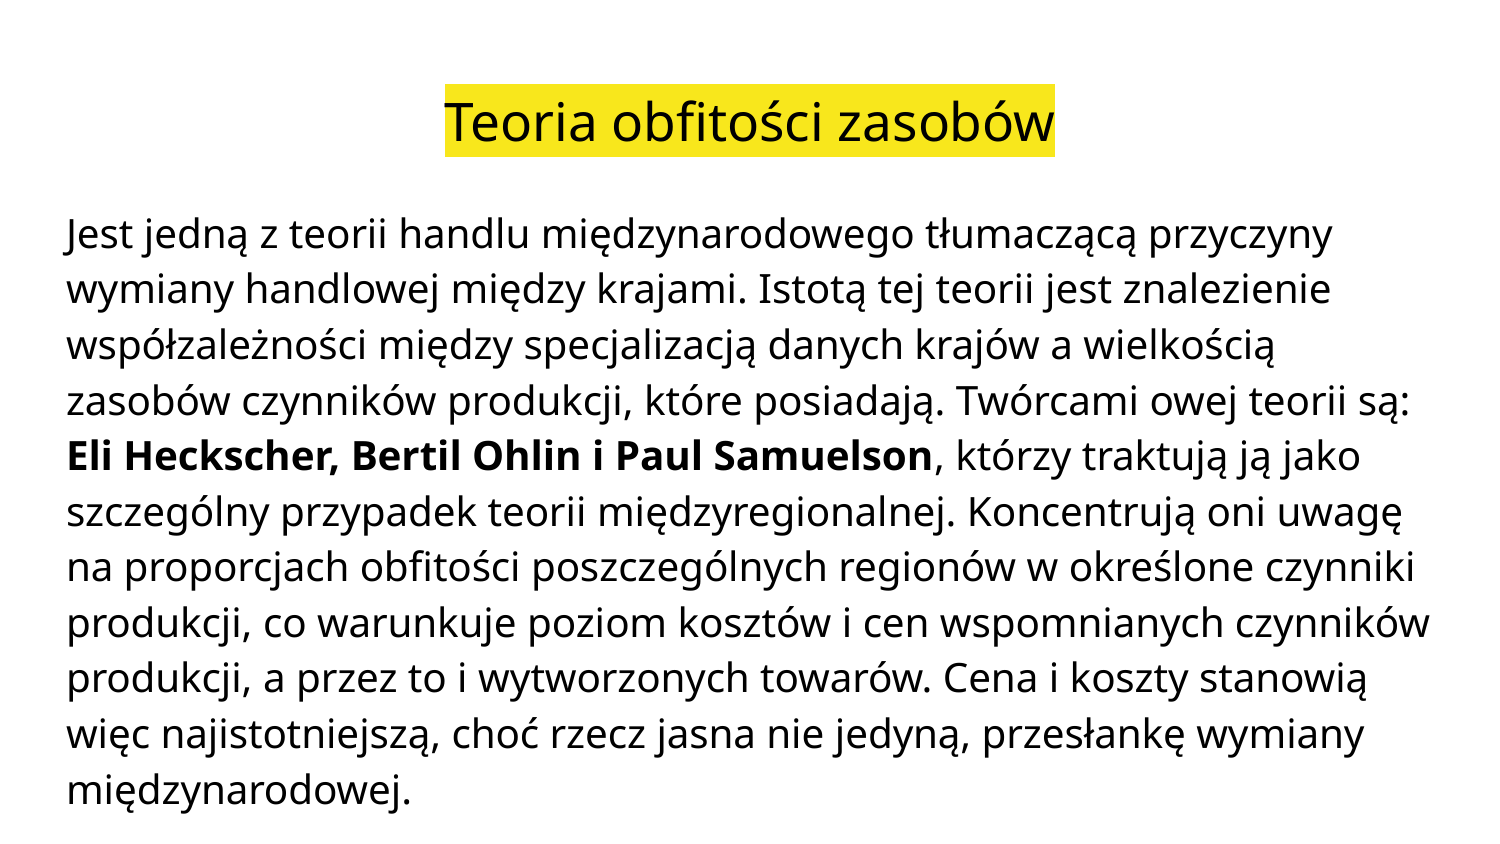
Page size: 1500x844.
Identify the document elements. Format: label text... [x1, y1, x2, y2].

title Teoria obfitości zasobów [51, 72, 1449, 167]
list Jest jedną z teorii handlu międzynarodowego tłumaczącą przyczyny wymiany handlowej między krajami. Istotą tej teorii jest znalezienie współzależności między specjalizacją danych krajów a wielkością zasobów czynników produkcji, które posiadają. Twórcami owej teorii są: Eli Heckscher, Bertil Ohlin i Paul Samuelson, którzy traktują ją jako szczególny przypadek teorii międzyregionalnej. Koncentrują oni uwagę na proporcjach obfitości poszczególnych regionów w określone czynniki produkcji, co warunkuje poziom kosztów i cen wspomnianych czynników produkcji, a przez to i wytworzonych towarów. Cena i koszty stanowią więc najistotniejszą, choć rzecz jasna nie jedyną, przesłankę wymiany międzynarodowej. [51, 185, 1449, 802]
